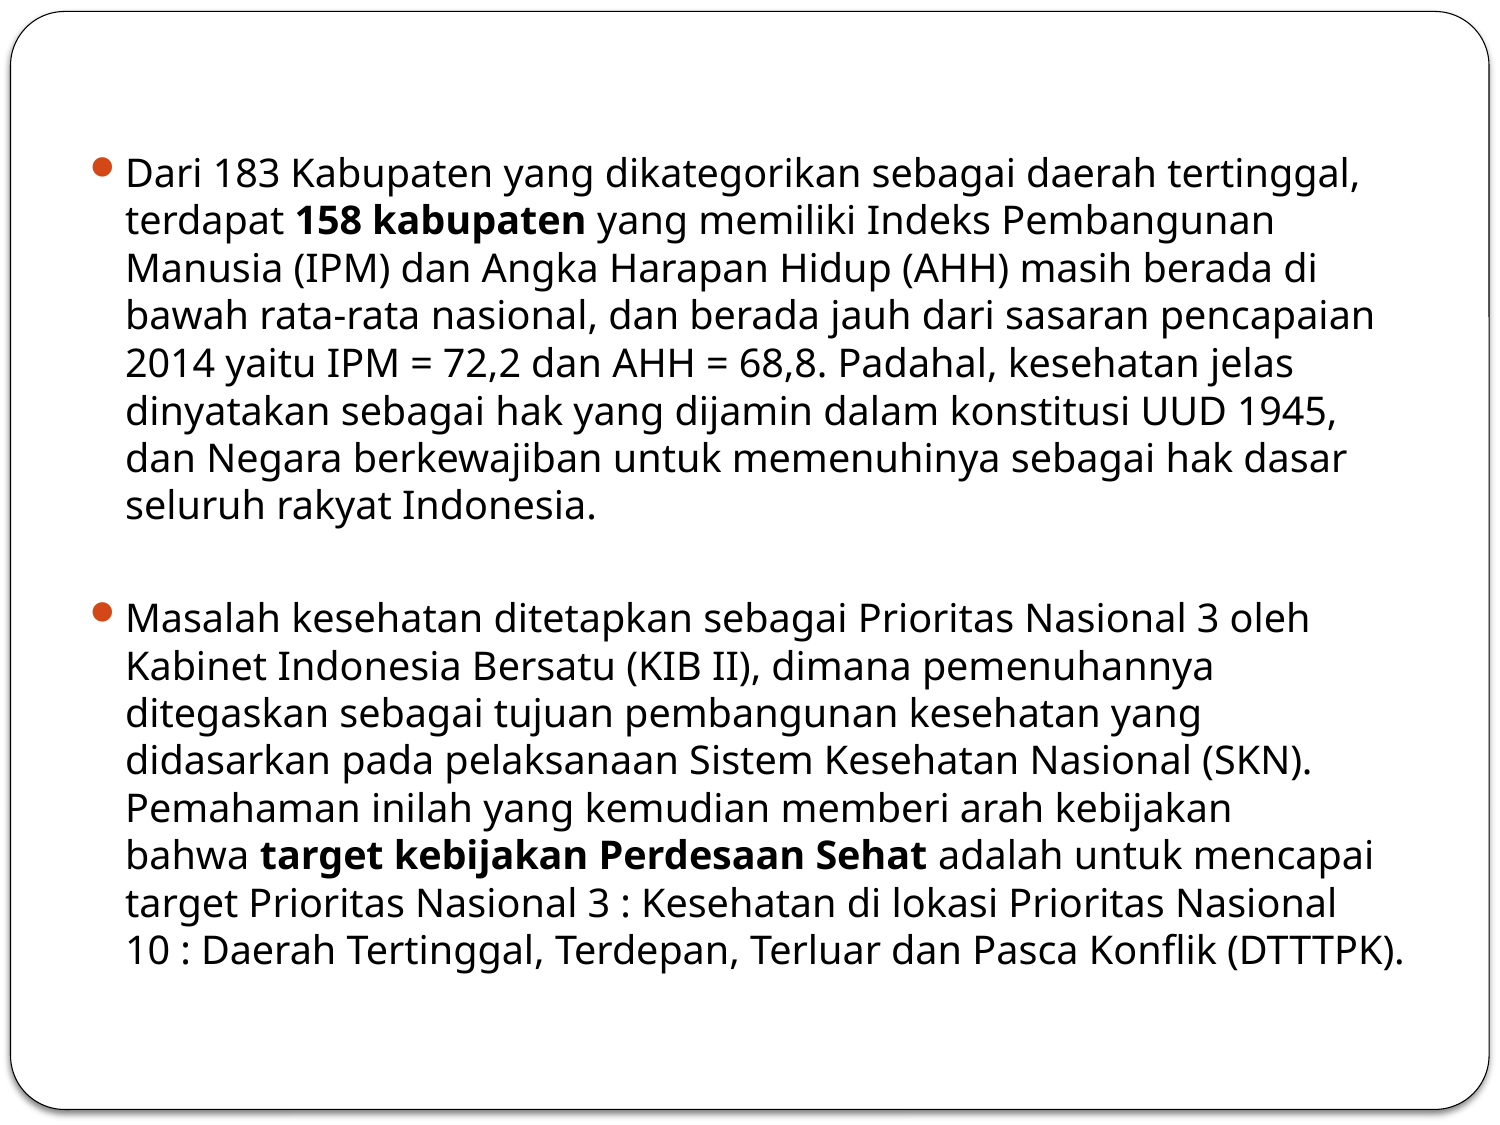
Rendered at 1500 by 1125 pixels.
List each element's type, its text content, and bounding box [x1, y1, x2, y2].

list Dari 183 Kabupaten yang dikategorikan sebagai daerah tertinggal, terdapat 158 kabupaten yang memiliki Indeks Pembangunan Manusia (IPM) dan Angka Harapan Hidup (AHH) masih berada di bawah rata-rata nasional, dan berada jauh dari sasaran pencapaian 2014 yaitu IPM = 72,2 dan AHH = 68,8. Padahal, kesehatan jelas dinyatakan sebagai hak yang dijamin dalam konstitusi UUD 1945, dan Negara berkewajiban untuk memenuhinya sebagai hak dasar seluruh rakyat Indonesia. Masalah kesehatan ditetapkan sebagai Prioritas Nasional 3 oleh Kabinet Indonesia Bersatu (KIB II), dimana pemenuhannya ditegaskan sebagai tujuan pembangunan kesehatan yang didasarkan pada pelaksanaan Sistem Kesehatan Nasional (SKN). Pemahaman inilah yang kemudian memberi arah kebijakan bahwa target kebijakan Perdesaan Sehat adalah untuk mencapai target Prioritas Nasional 3 : Kesehatan di lokasi Prioritas Nasional 10 : Daerah Tertinggal, Terdepan, Terluar dan Pasca Konflik (DTTTPK). [75, 140, 1425, 1005]
